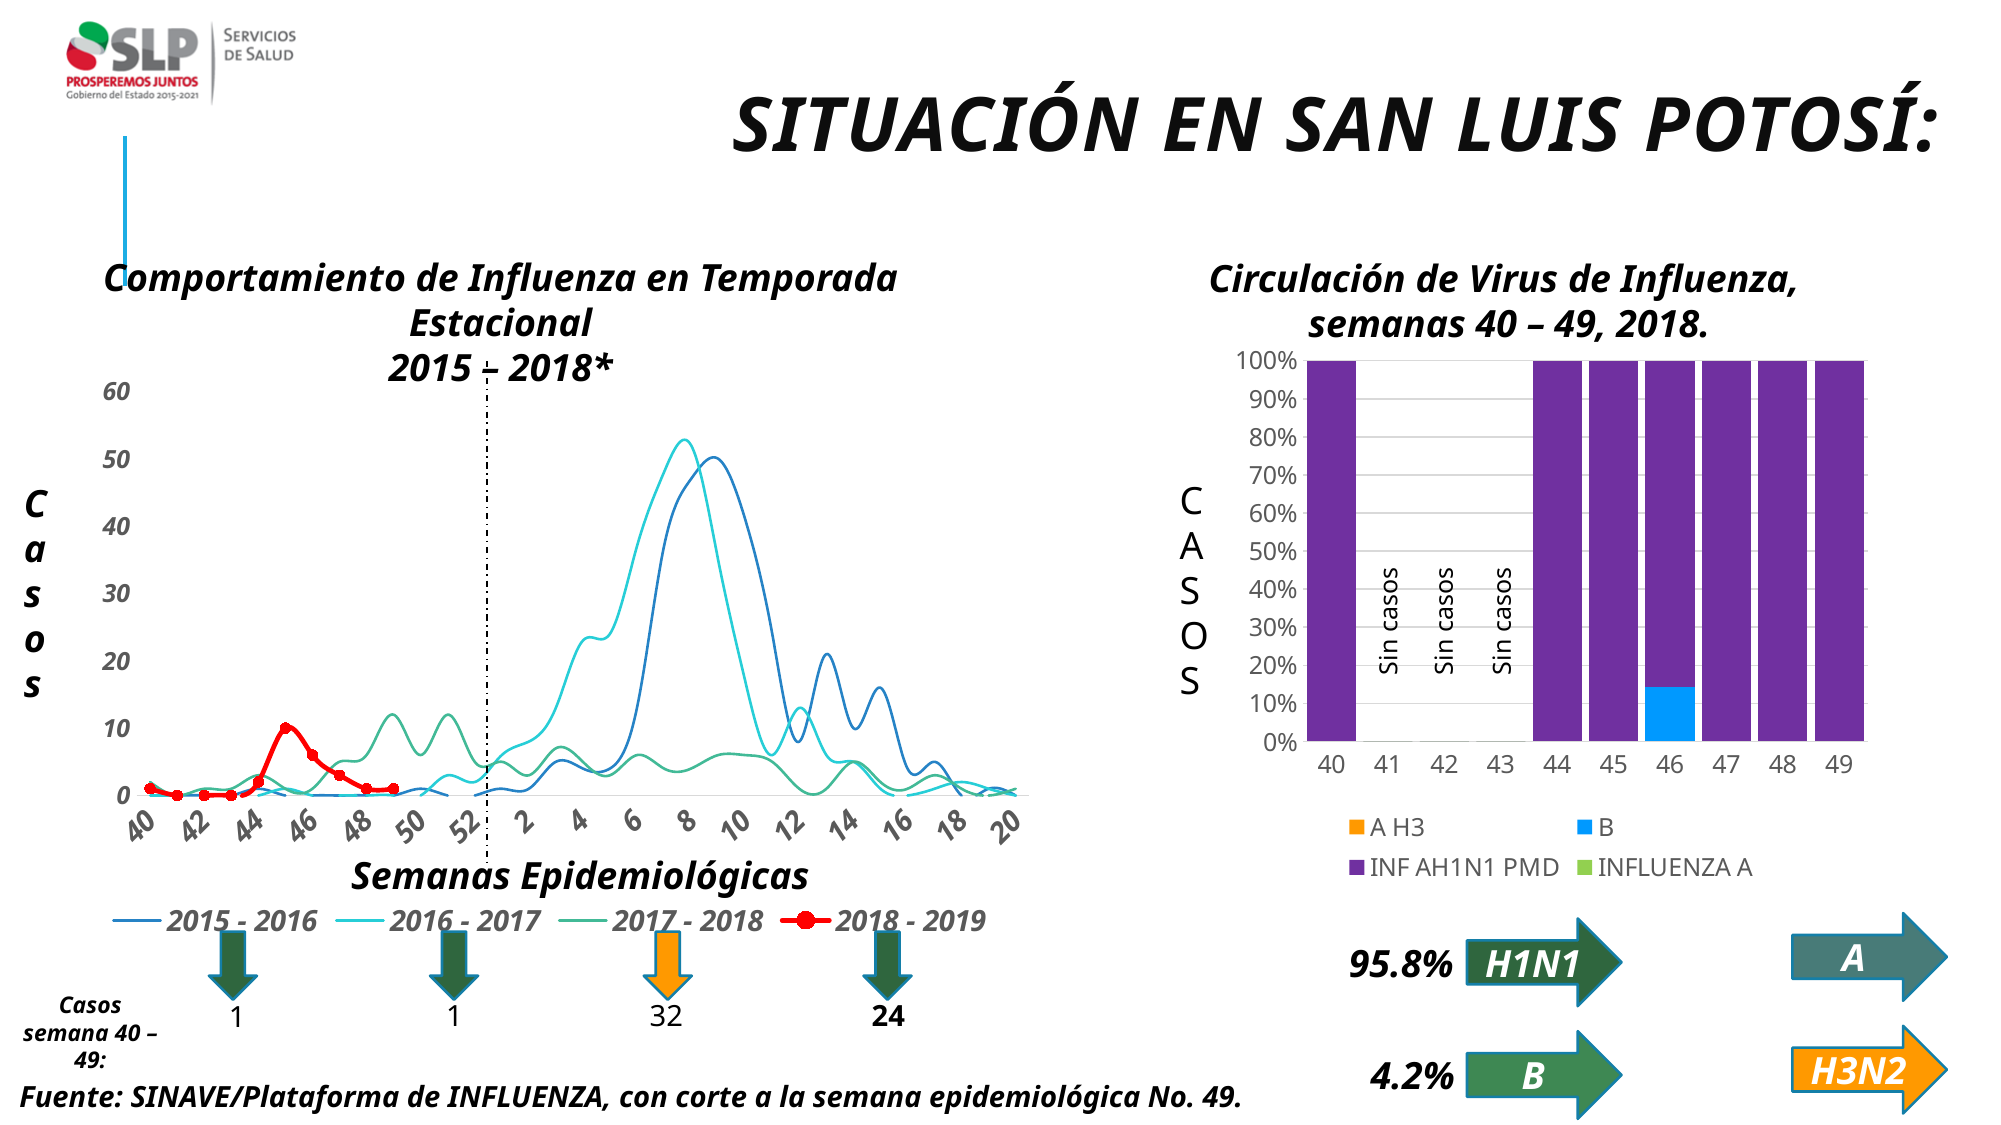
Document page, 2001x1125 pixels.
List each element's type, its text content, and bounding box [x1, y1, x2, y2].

text_box A [1791, 911, 1948, 1002]
text_box 24 [835, 990, 941, 1040]
text_box 32 [613, 990, 719, 1040]
text_box H3N2 [1791, 1024, 1948, 1115]
text_box 1 [401, 990, 507, 1040]
text_box [207, 955, 259, 1001]
text_box B [1479, 1029, 1619, 1070]
text_box 1 [184, 990, 290, 1041]
text_box 4.2% [1347, 1044, 1479, 1070]
text_box Casos semana 40 – 49: [4, 983, 176, 1081]
chart [1221, 332, 1881, 891]
text_box [642, 955, 694, 1001]
text_box Fuente: SINAVE/Plataforma de INFLUENZA, con corte a la semana epidemiológica No. 49. [4, 1070, 1798, 1121]
text_box [862, 955, 913, 1001]
text_box C A S O S [1164, 469, 1214, 710]
picture [31, 0, 321, 112]
chart [46, 365, 1053, 947]
text_box H1N1 [1477, 917, 1623, 1008]
text_box Comportamiento de Influenza en Temporada Estacional 2015 – 2018* [9, 246, 993, 397]
text_box 95.8% [1325, 932, 1477, 992]
title Situación en SAN LUIS POTOSÍ: [229, 20, 1955, 239]
text_box Casos [9, 473, 40, 713]
text_box [428, 955, 480, 1001]
text_box Circulación de Virus de Influenza, semanas 40 – 49, 2018. [1096, 247, 1923, 353]
